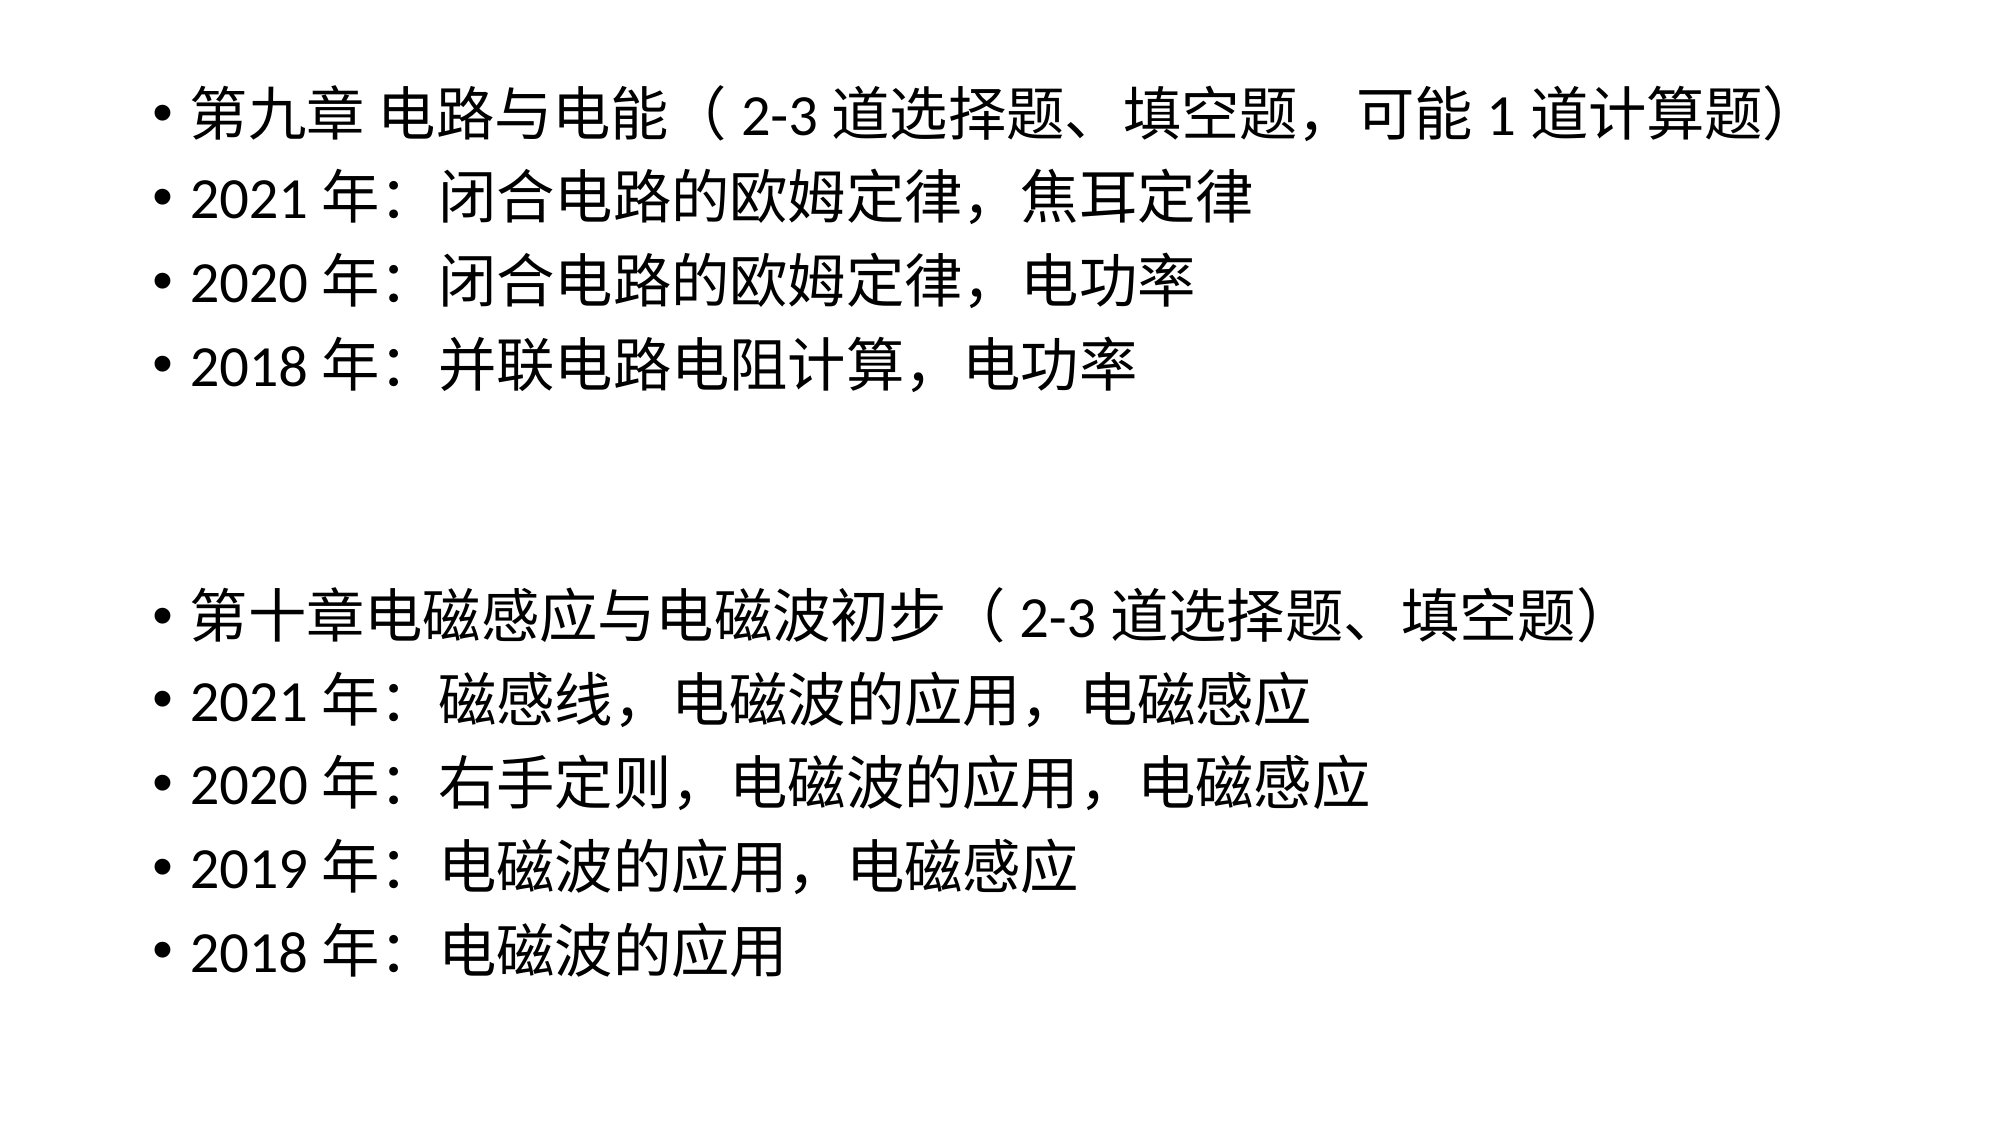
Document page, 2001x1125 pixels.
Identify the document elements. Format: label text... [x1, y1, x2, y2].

list 第九章 电路与电能（2-3道选择题、填空题，可能1道计算题） 2021年：闭合电路的欧姆定律，焦耳定律 2020年：闭合电路的欧姆定律，电功率 2018年：并联电路电阻计算，电功率 第十章电磁感应与电磁波初步（2-3道选择题、填空题） 2021年：磁感线，电磁波的应用，电磁感应 2020年：右手定则，电磁波的应用，电磁感应 2019年：电磁波的应用，电磁感应 2018年：电磁波的应用 [137, 77, 1863, 1014]
